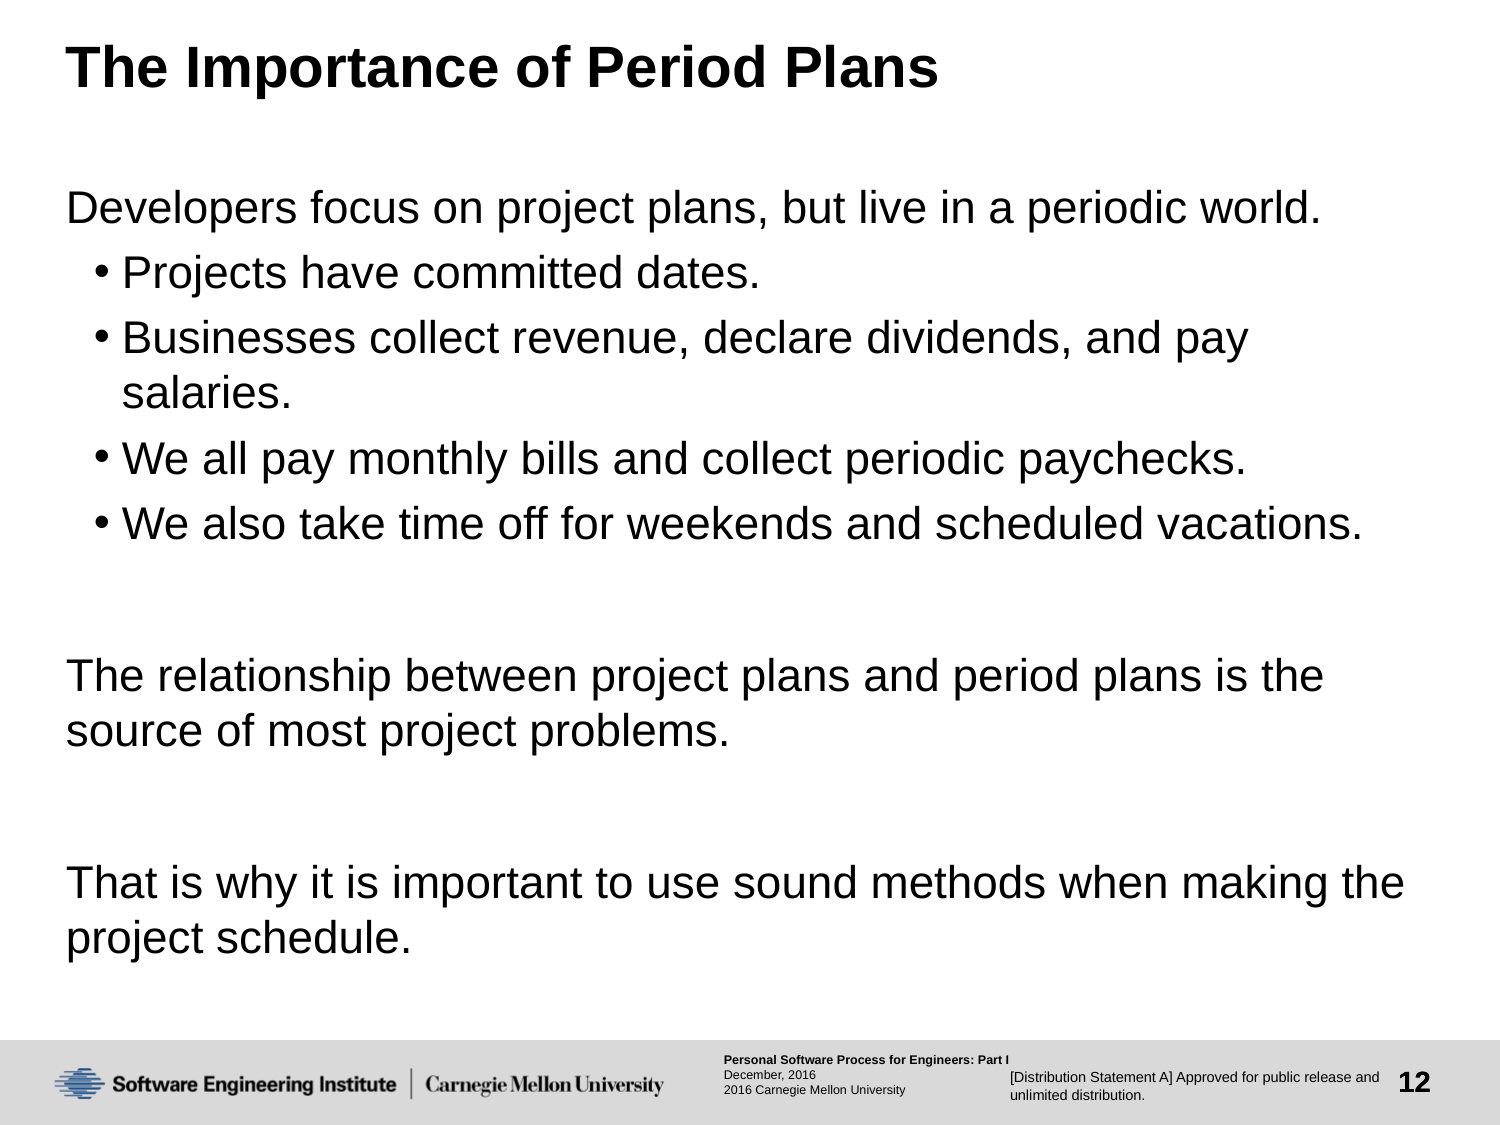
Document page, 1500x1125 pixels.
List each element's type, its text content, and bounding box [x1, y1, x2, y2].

title The Importance of Period Plans [65, 37, 1313, 148]
list Developers focus on project plans, but live in a periodic world. Projects have committed dates. Businesses collect revenue, declare dividends, and pay salaries. We all pay monthly bills and collect periodic paychecks. We also take time off for weekends and scheduled vacations. The relationship between project plans and period plans is the source of most project problems. That is why it is important to use sound methods when making the project schedule. [65, 177, 1431, 1000]
picture [46, 1061, 673, 1104]
